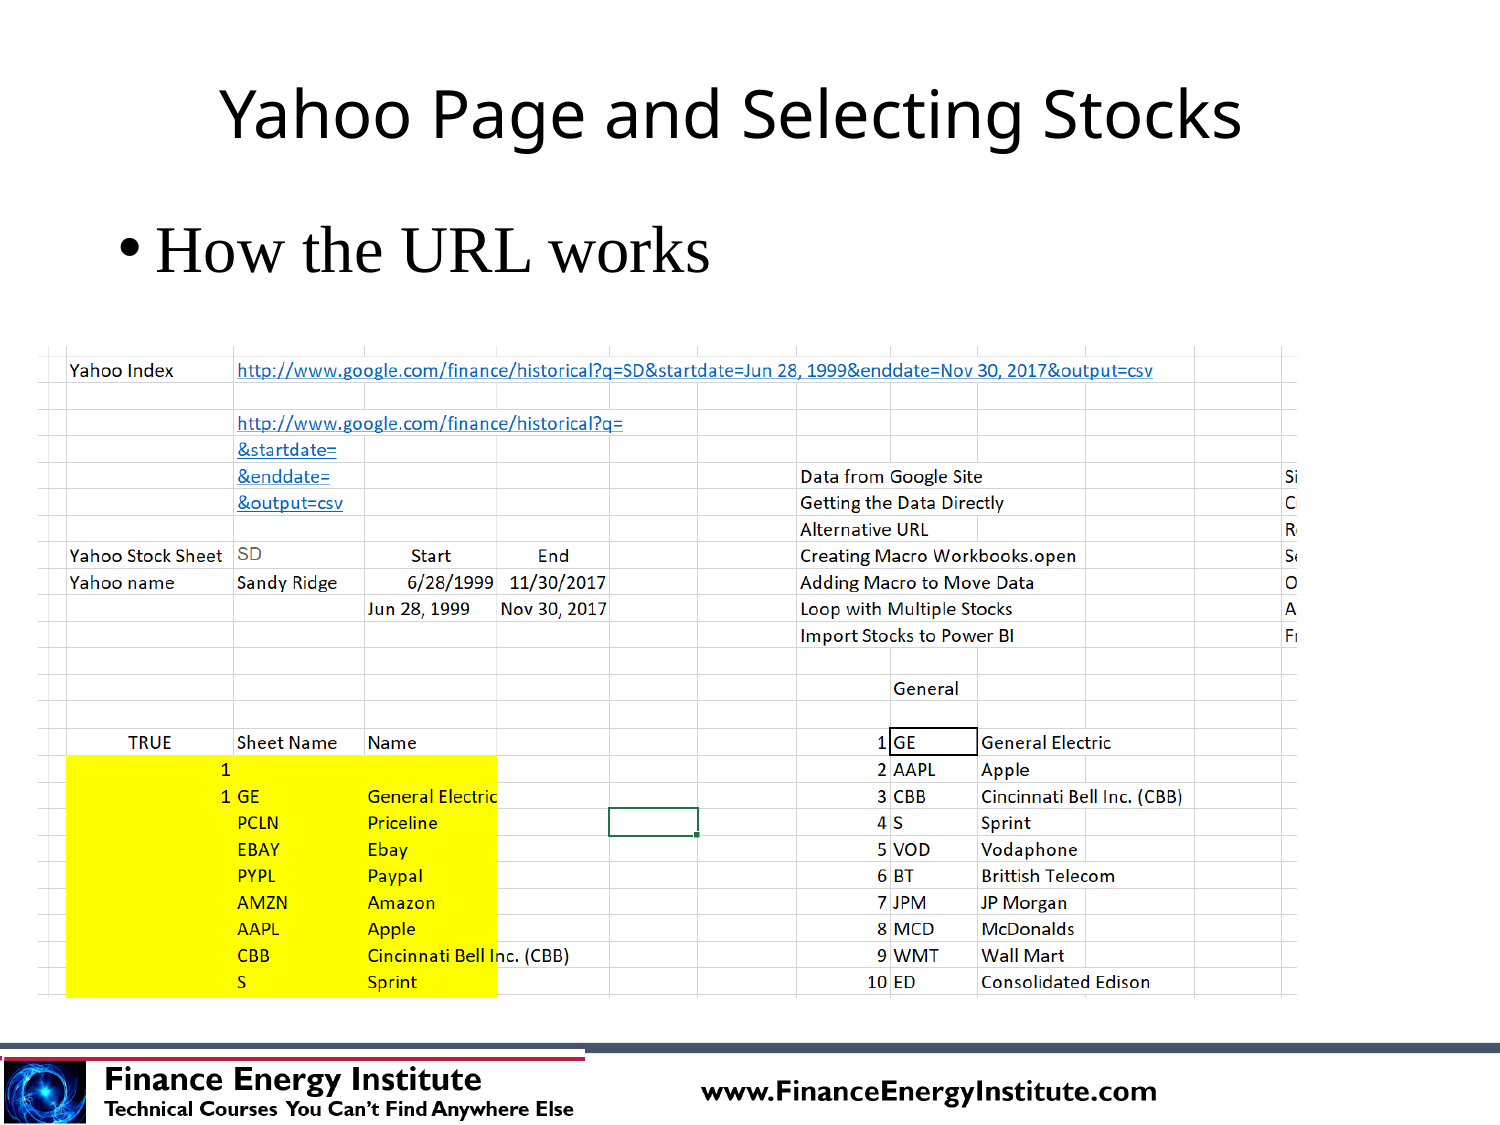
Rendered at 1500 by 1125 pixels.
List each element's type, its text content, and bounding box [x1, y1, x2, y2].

picture [38, 346, 1297, 999]
title Yahoo Page and Selecting Stocks [103, 59, 1361, 174]
picture [0, 1049, 585, 1125]
picture [696, 1074, 1166, 1112]
list How the URL works [103, 207, 1400, 1014]
